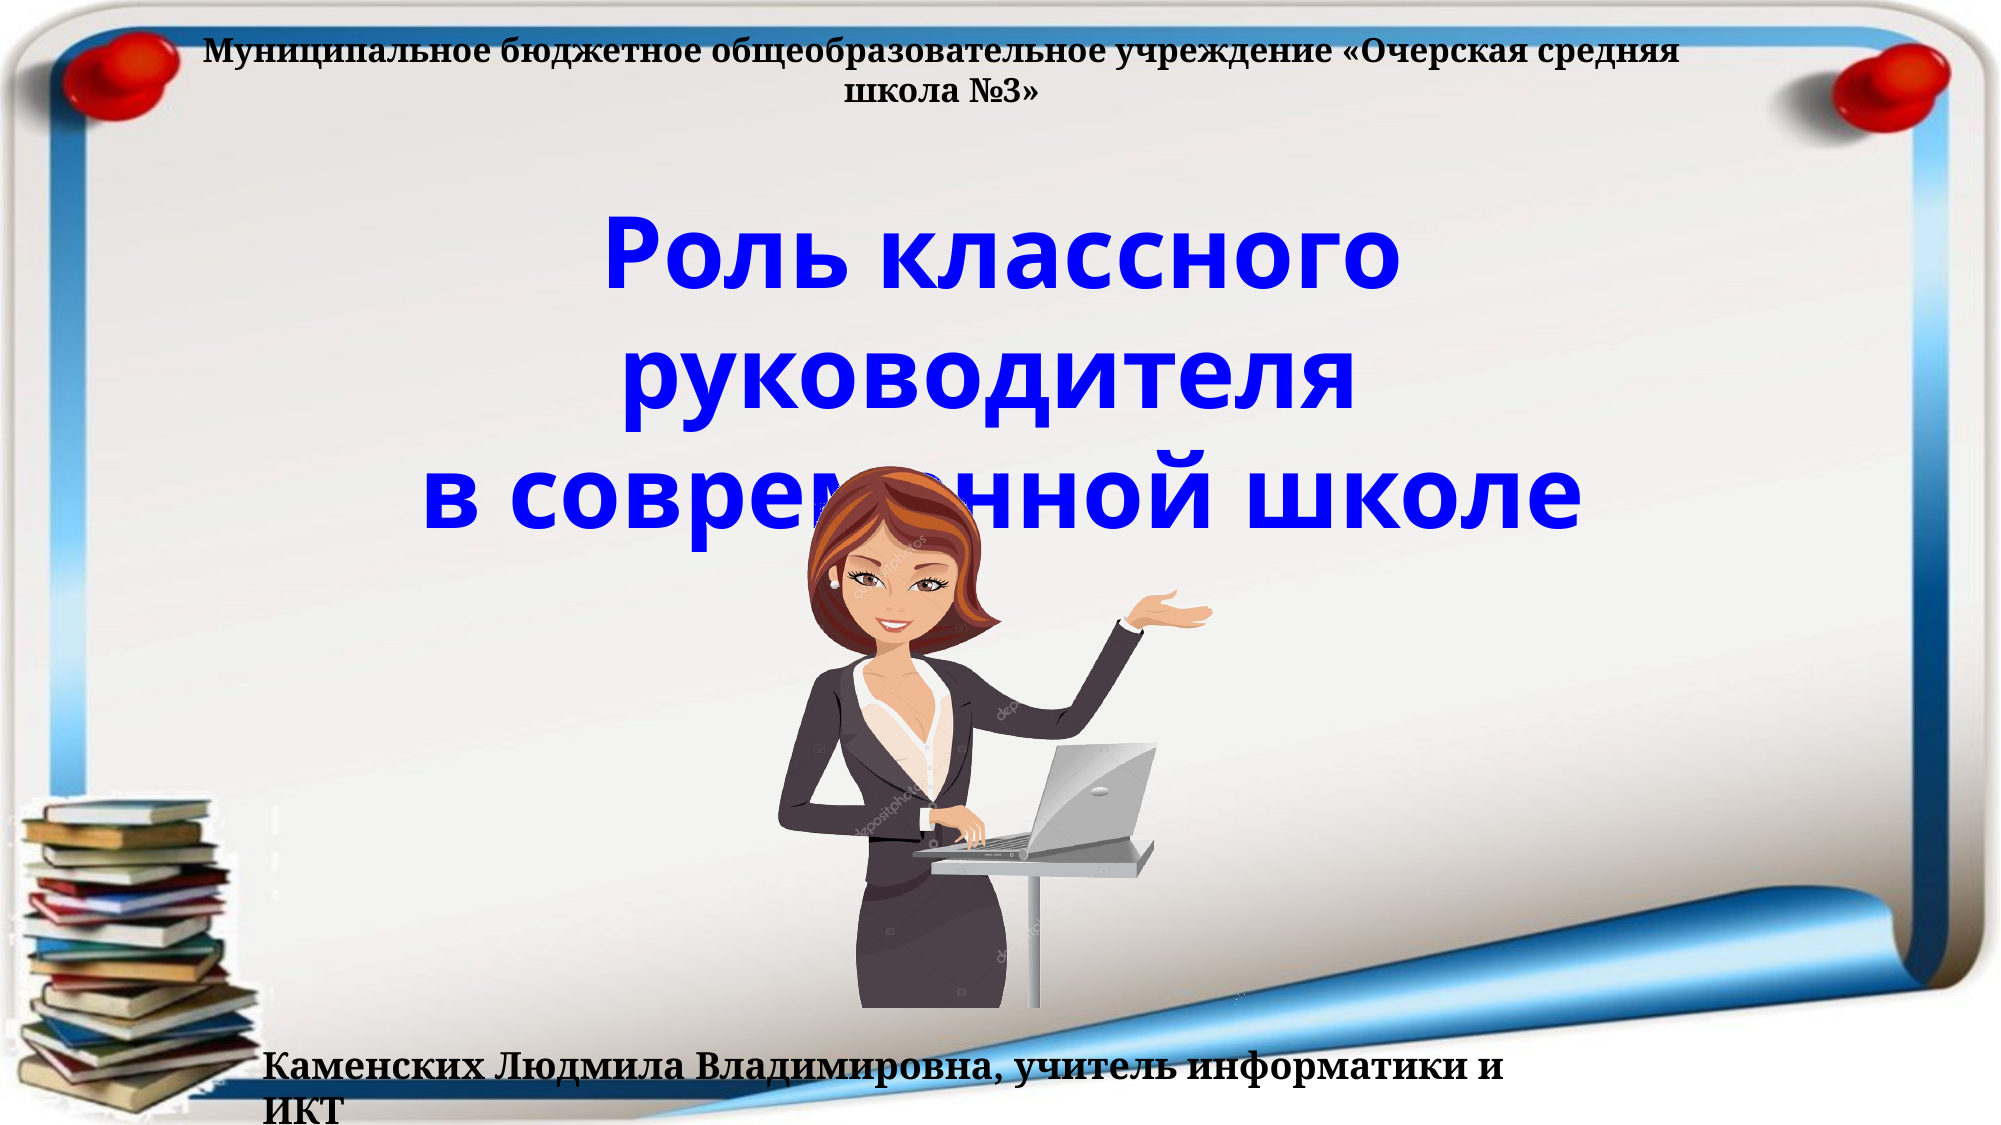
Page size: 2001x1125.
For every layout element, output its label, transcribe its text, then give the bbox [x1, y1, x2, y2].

picture [0, 0, 2001, 1125]
text_box Роль классного руководителя в современной школе [379, 180, 1625, 556]
text_box Муниципальное бюджетное общеобразовательное учреждение «Очерская средняя школа №3» [185, 21, 1699, 117]
text_box Каменских Людмила Владимировна, учитель информатики и ИКТ [247, 1034, 1584, 1125]
